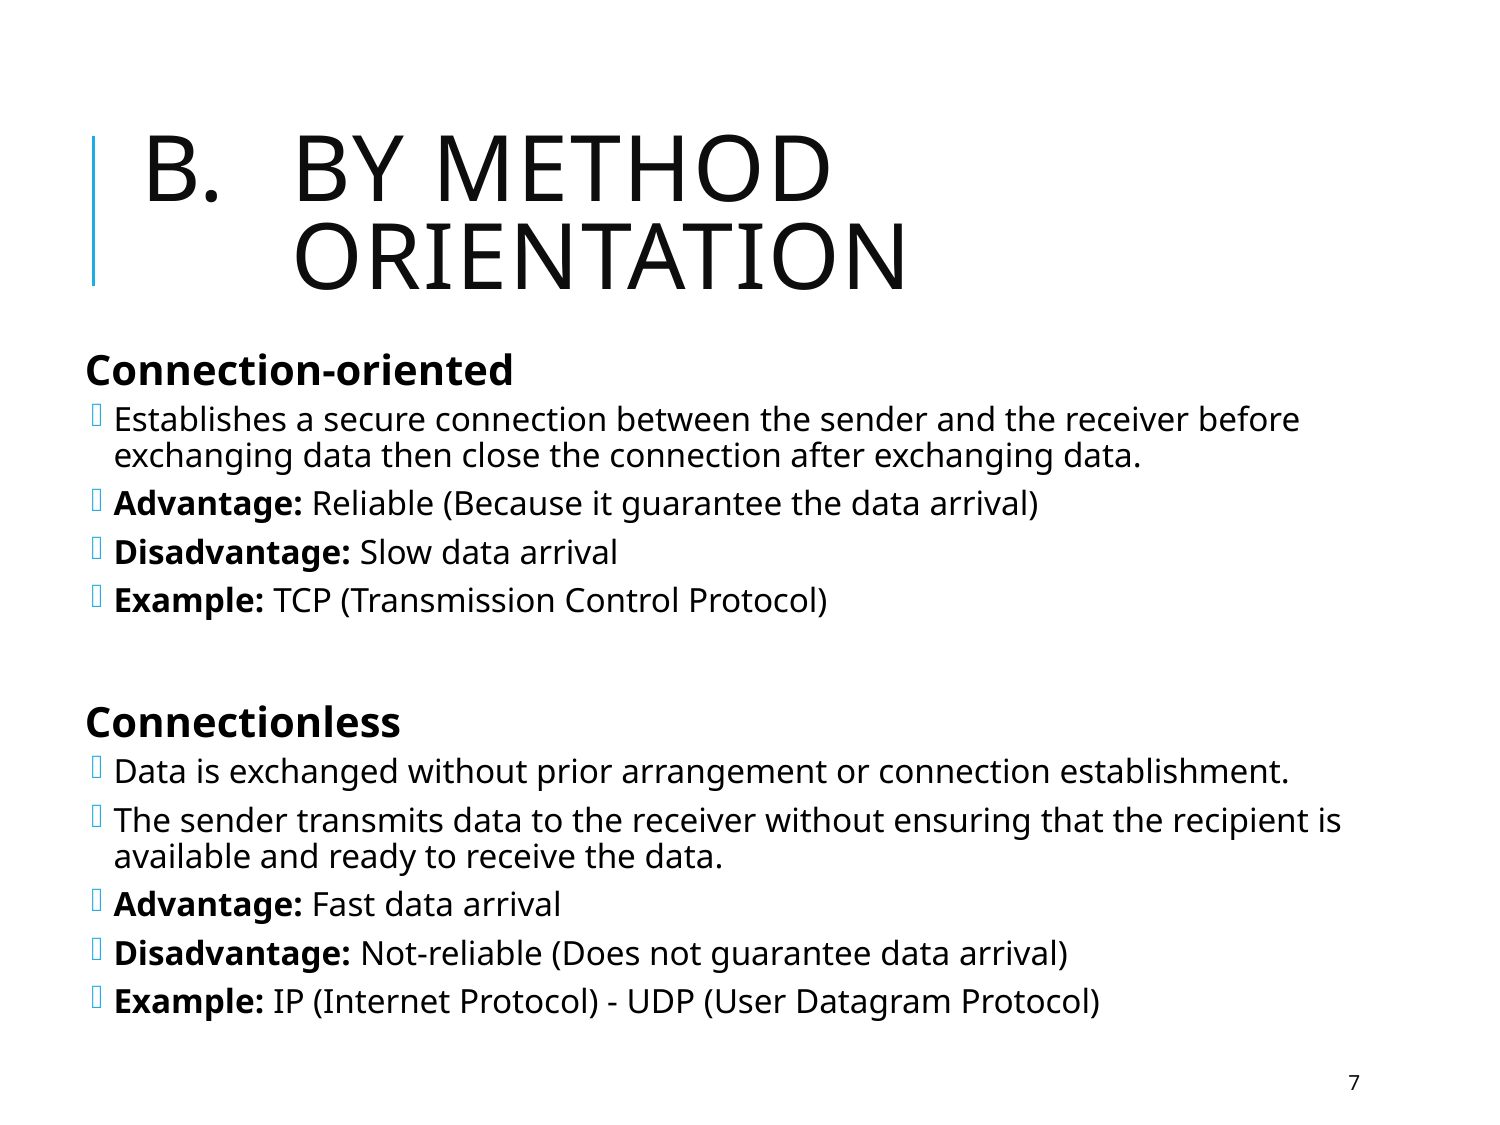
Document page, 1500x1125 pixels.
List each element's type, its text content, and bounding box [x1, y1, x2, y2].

list Connection-oriented Establishes a secure connection between the sender and the receiver before exchanging data then close the connection after exchanging data. Advantage: Reliable (Because it guarantee the data arrival) Disadvantage: Slow data arrival Example: TCP (Transmission Control Protocol) Connectionless Data is exchanged without prior arrangement or connection establishment. The sender transmits data to the receiver without ensuring that the recipient is available and ready to receive the data. Advantage: Fast data arrival Disadvantage: Not-reliable (Does not guarantee data arrival) Example: IP (Internet Protocol) - UDP (User Datagram Protocol) [62, 341, 1425, 1088]
slide_number 7 [1333, 1061, 1454, 1107]
title By Method Orientation [126, 96, 1322, 341]
